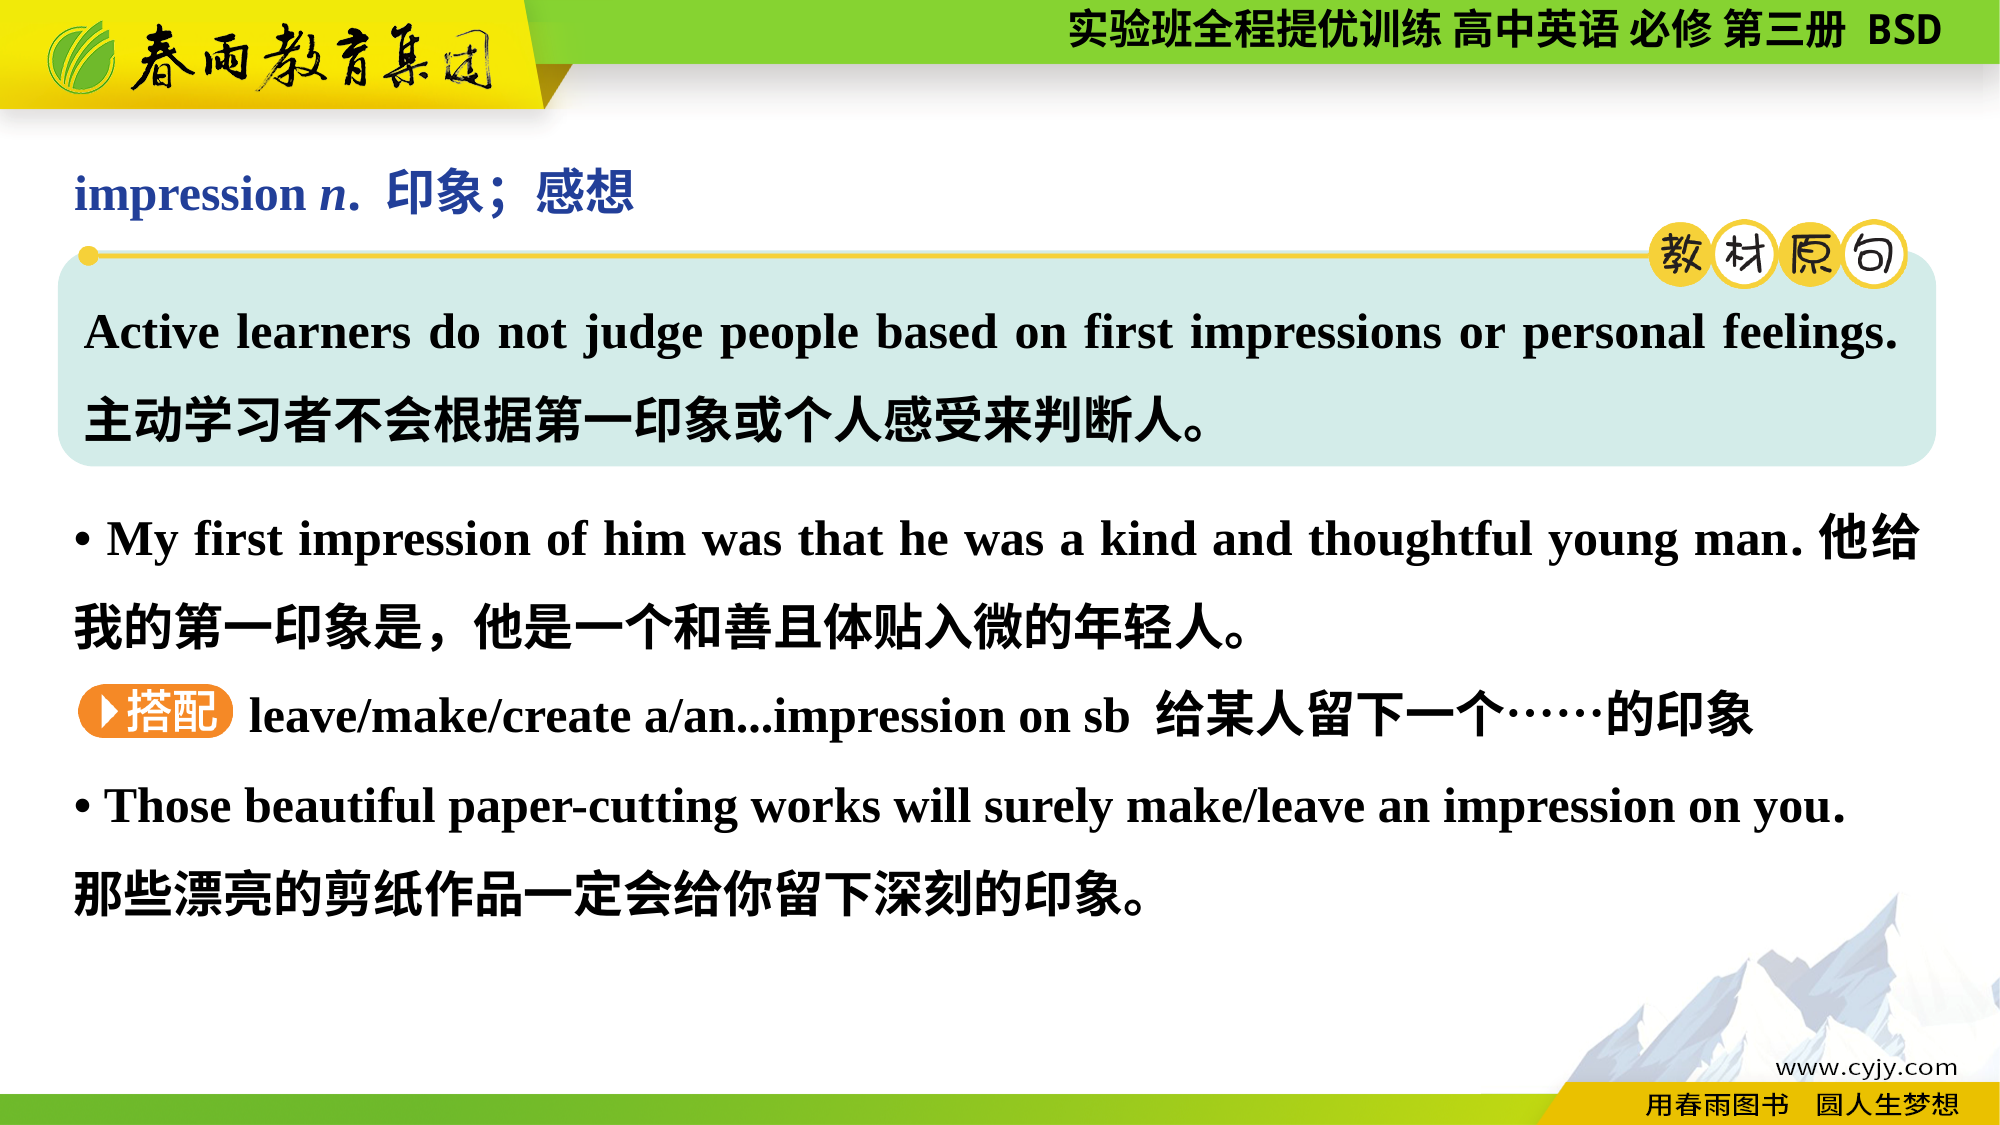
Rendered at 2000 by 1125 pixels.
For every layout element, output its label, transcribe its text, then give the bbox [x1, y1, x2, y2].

list impression n. 印象；感想 [59, 122, 1944, 217]
text_box leave/make/create a/an...impression on sb 给某人留下一个……的印象 • Those beautiful paper-cutting works will surely make/leave an impression on you. 那些漂亮的剪纸作品一定会给你留下深刻的印象。 [59, 645, 1944, 930]
picture [0, 0, 2000, 1125]
text_box Active learners do not judge people based on first impressions or personal feelings.主动学习者不会根据第一印象或个人感受来判断人。 [57, 254, 1937, 467]
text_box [78, 219, 1908, 319]
text_box • My first impression of him was that he was a kind and thoughtful young man.他给我的第一印象是，他是一个和善且体贴入微的年轻人。 [59, 467, 1937, 645]
